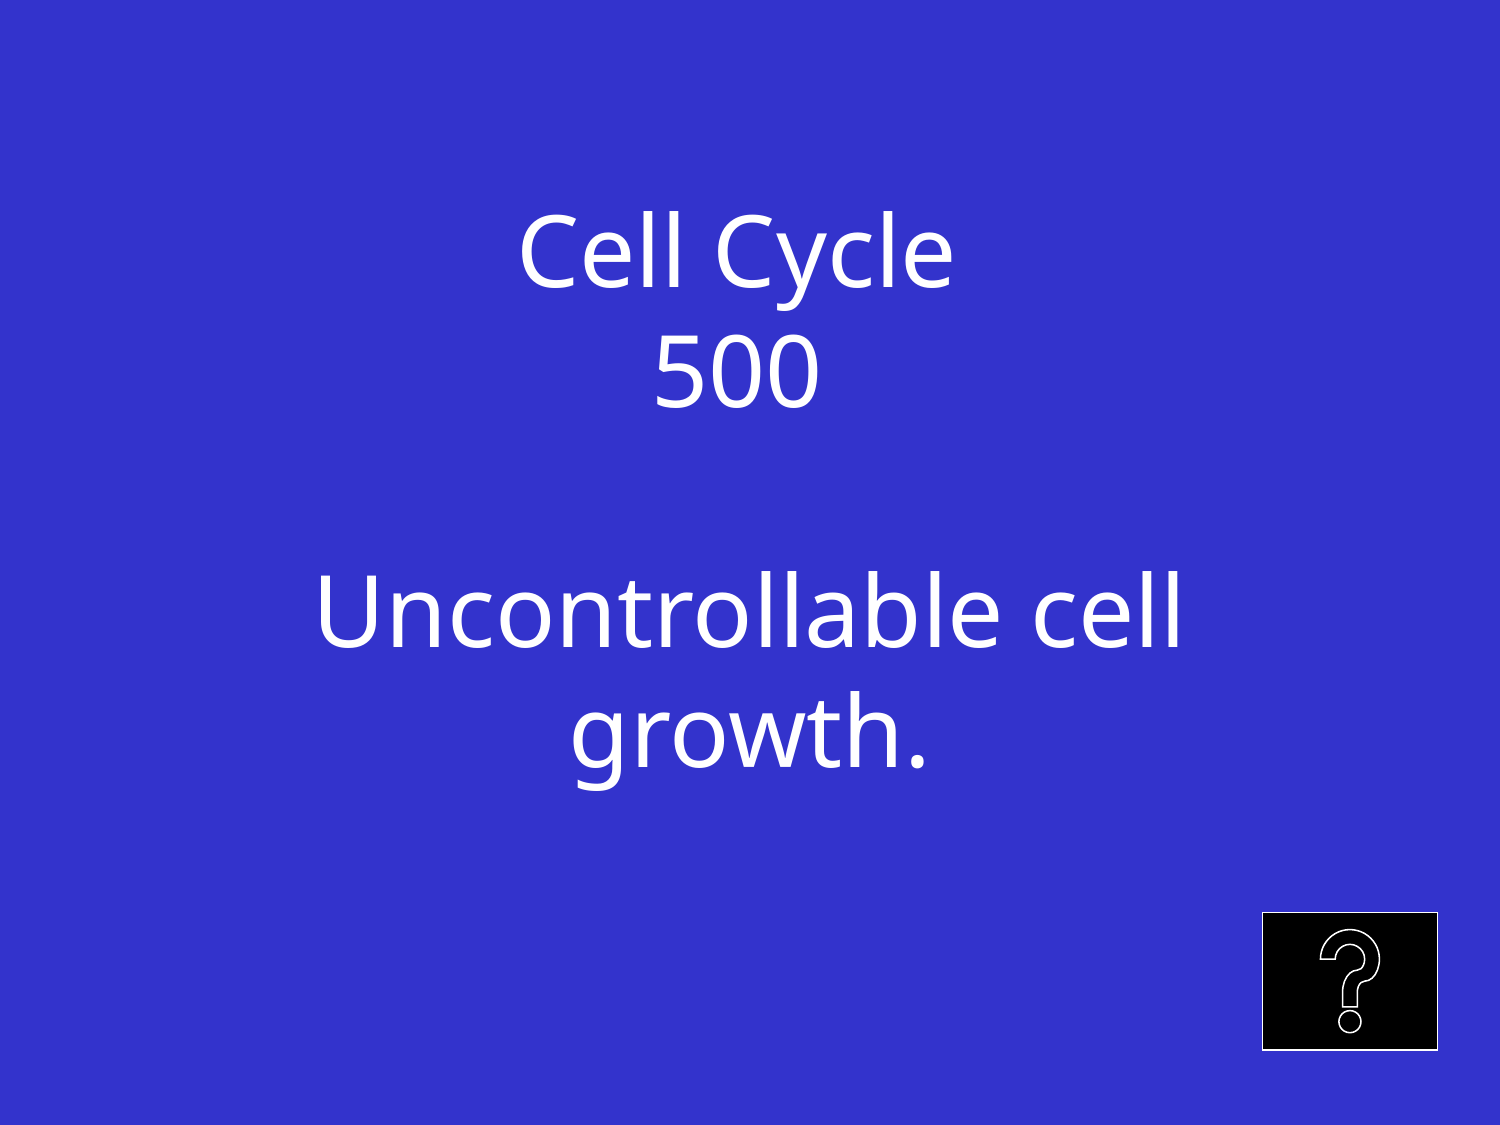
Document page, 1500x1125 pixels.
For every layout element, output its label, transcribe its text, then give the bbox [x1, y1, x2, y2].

text_box [1262, 912, 1438, 1050]
title Cell Cycle 500 Uncontrollable cell growth. [112, 199, 1388, 776]
